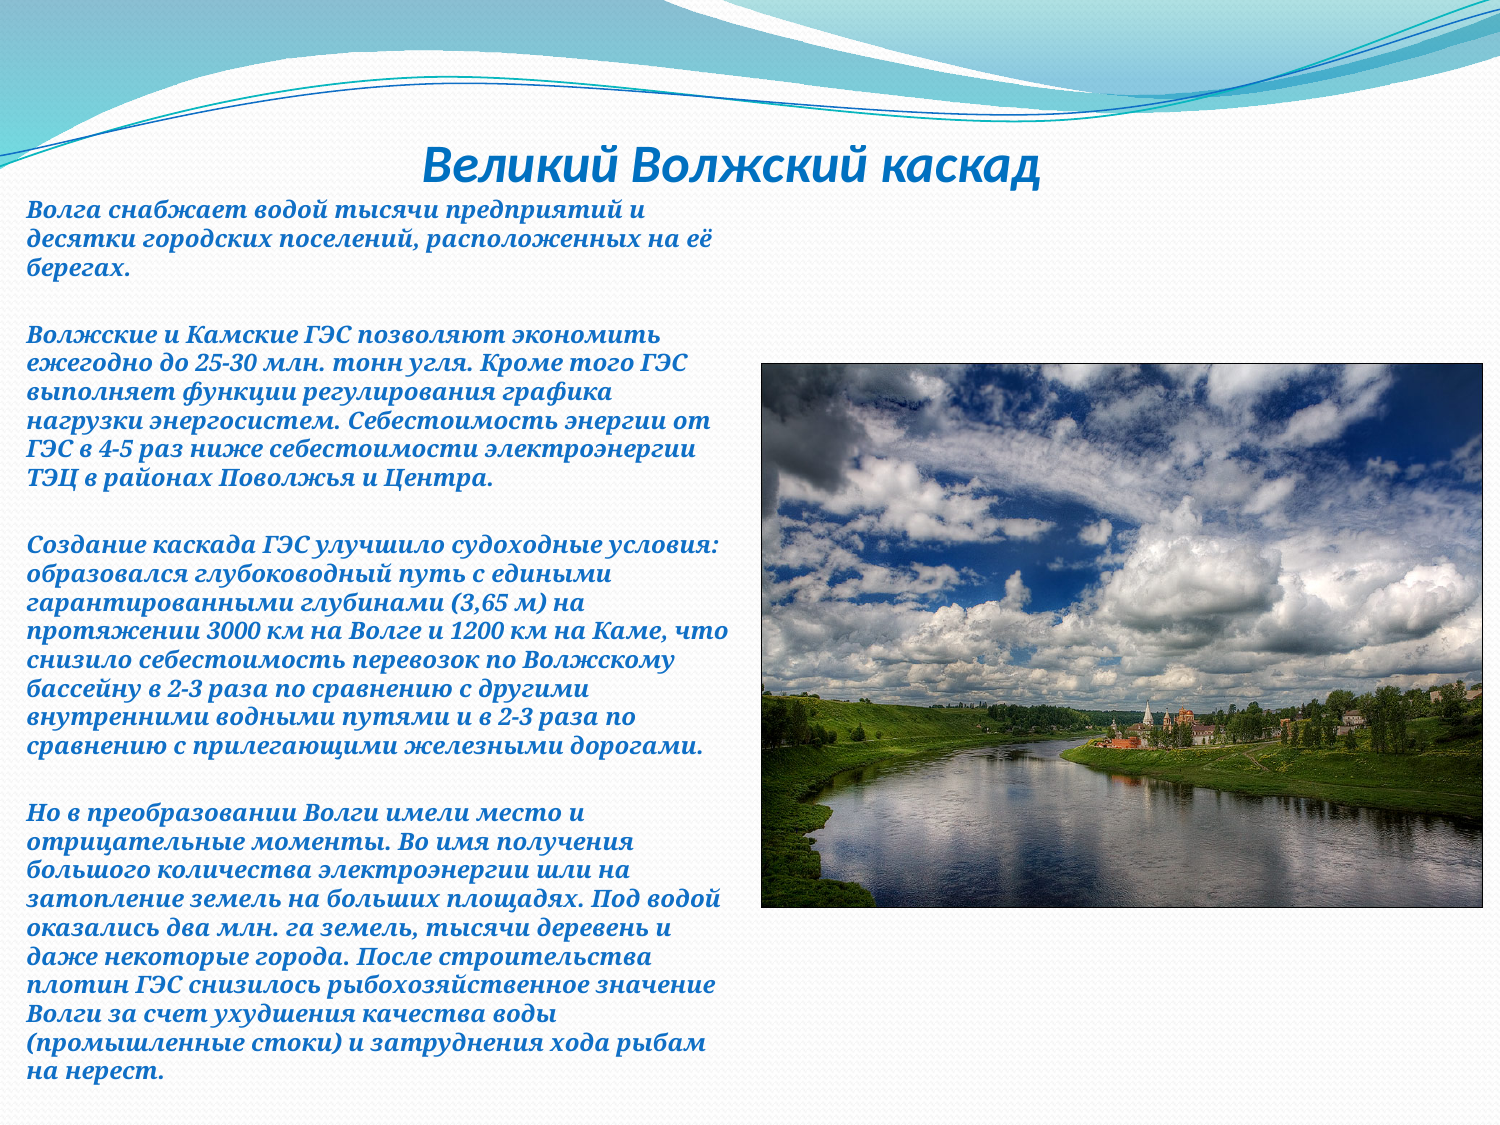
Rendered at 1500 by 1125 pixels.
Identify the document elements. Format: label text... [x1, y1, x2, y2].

list Волга снабжает водой тысячи предприятий и десятки городских поселений, расположенных на её берегах. Волжские и Камские ГЭС позволяют экономить ежегодно до 25-30 млн. тонн угля. Кроме того ГЭС выполняет функции регулирования графика нагрузки энергосистем. Себестоимость энергии от ГЭС в 4-5 раз ниже себестоимости электроэнергии ТЭЦ в районах Поволжья и Центра. Создание каскада ГЭС улучшило судоходные условия: образовался глубоководный путь с едиными гарантированными глубинами (3,65 м) на протяжении 3000 км на Волге и 1200 км на Каме, что снизило себестоимость перевозок по Волжскому бассейну в 2-3 раза по сравнению с другими внутренними водными путями и в 2-3 раза по сравнению с прилегающими железными дорогами. Но в преобразовании Волги имели место и отрицательные моменты. Во имя получения большого количества электроэнергии шли на затопление земель на больших площадях. Под водой оказались два млн. га земель, тысячи деревень и даже некоторые города. После строительства плотин ГЭС снизилось рыбохозяйственное значение Волги за счет ухудшения качества воды (промышленные стоки) и затруднения хода рыбам на нерест. [23, 187, 739, 1102]
title Великий Волжский каскад [421, 117, 1083, 193]
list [761, 362, 1483, 908]
